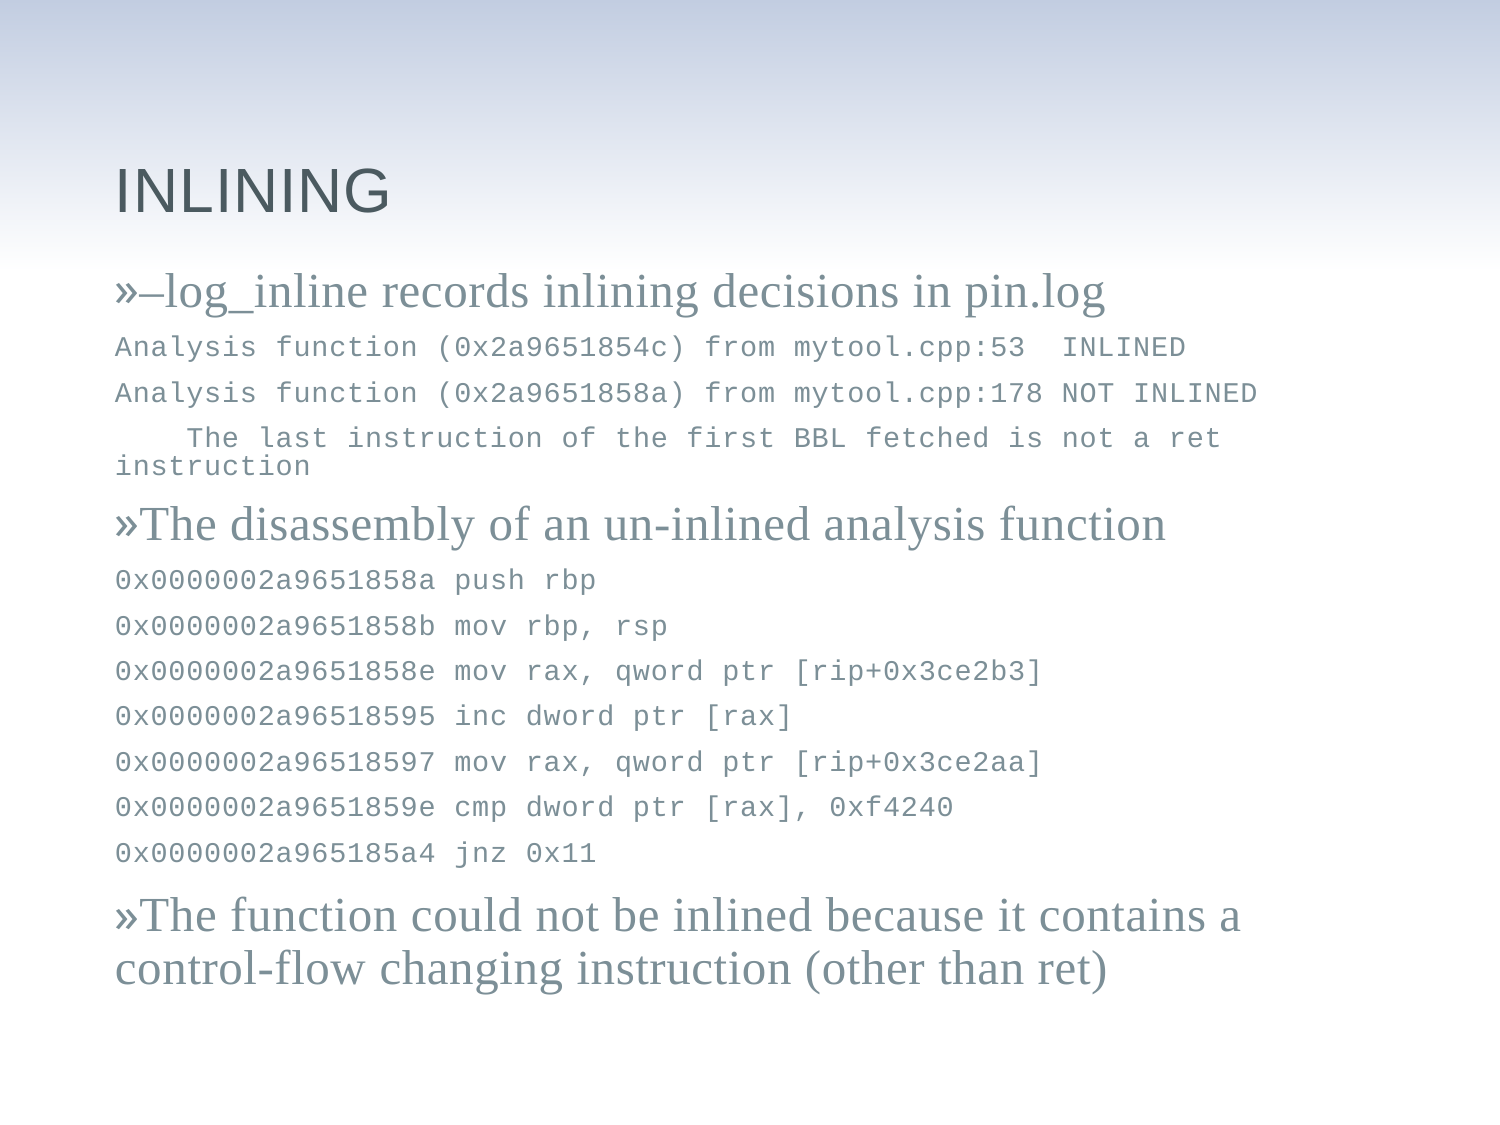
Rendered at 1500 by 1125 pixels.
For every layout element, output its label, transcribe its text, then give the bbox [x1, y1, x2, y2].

list –log_inline records inlining decisions in pin.log Analysis function (0x2a9651854c) from mytool.cpp:53 INLINED Analysis function (0x2a9651858a) from mytool.cpp:178 NOT INLINED The last instruction of the first BBL fetched is not a ret instruction The disassembly of an un-inlined analysis function 0x0000002a9651858a push rbp 0x0000002a9651858b mov rbp, rsp 0x0000002a9651858e mov rax, qword ptr [rip+0x3ce2b3] 0x0000002a96518595 inc dword ptr [rax] 0x0000002a96518597 mov rax, qword ptr [rip+0x3ce2aa] 0x0000002a9651859e cmp dword ptr [rax], 0xf4240 0x0000002a965185a4 jnz 0x11 The function could not be inlined because it contains a control-flow changing instruction (other than ret) [99, 262, 1400, 1004]
title Inlining [99, 45, 1400, 233]
